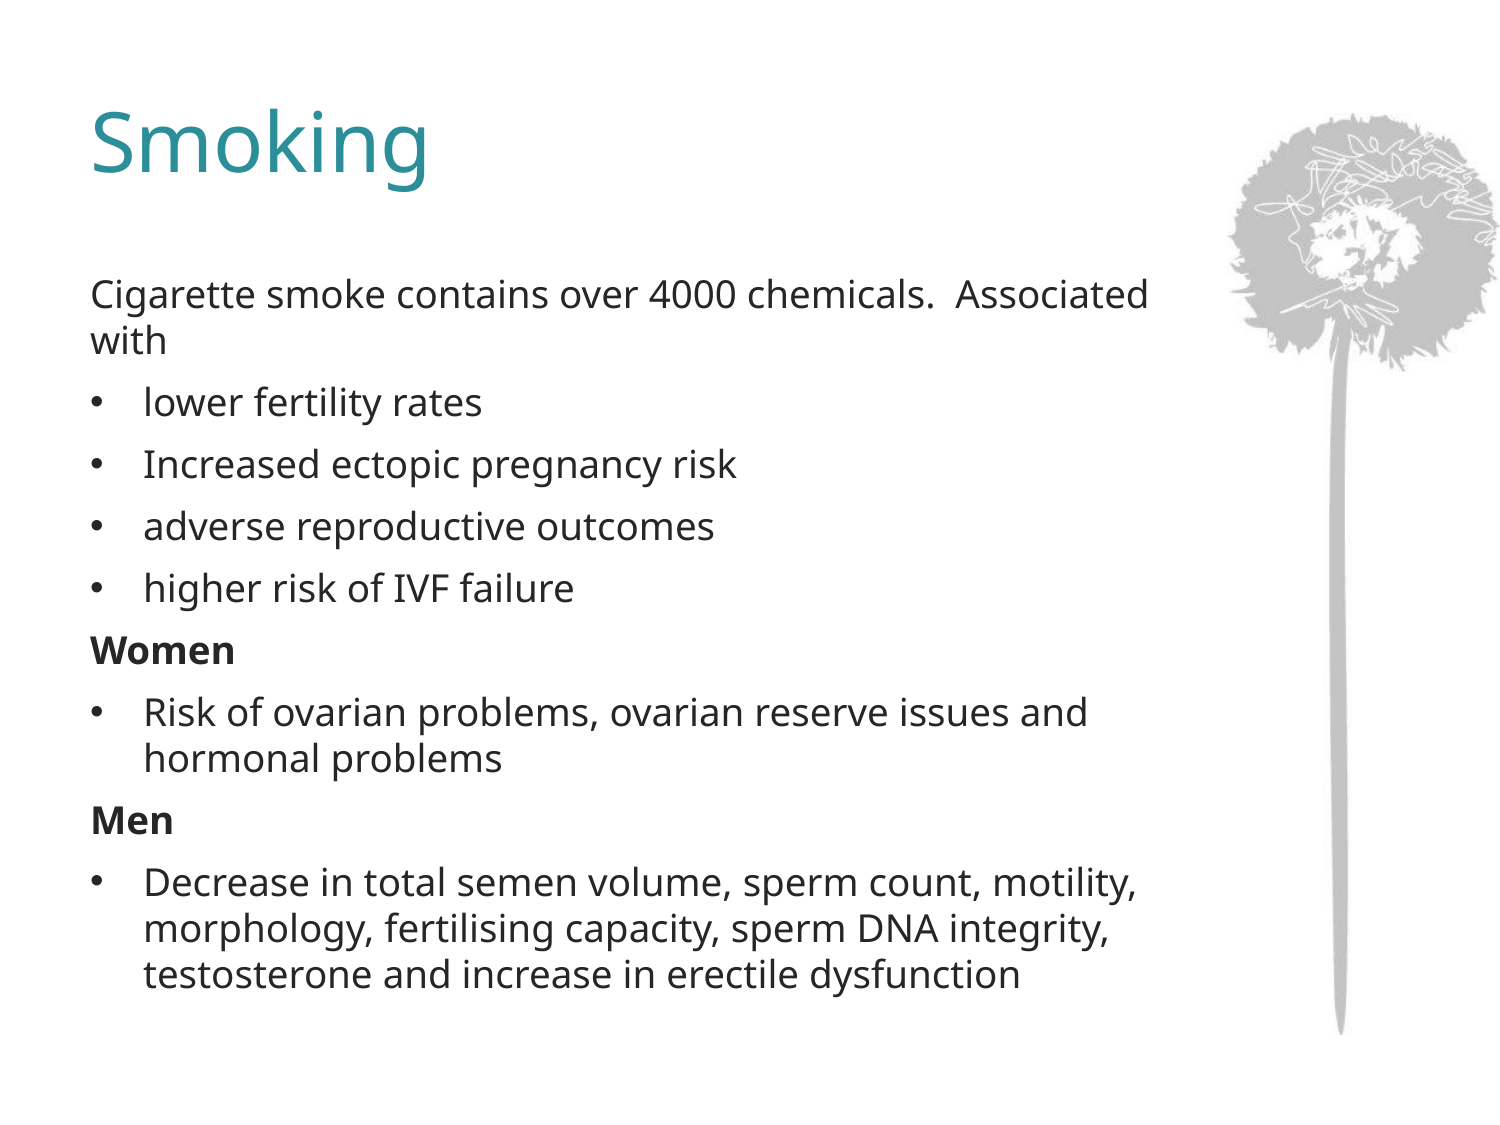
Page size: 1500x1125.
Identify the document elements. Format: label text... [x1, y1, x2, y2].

picture [1227, 113, 1500, 1035]
title Smoking [75, 45, 1425, 233]
list Cigarette smoke contains over 4000 chemicals. Associated with lower fertility rates Increased ectopic pregnancy risk adverse reproductive outcomes higher risk of IVF failure Women Risk of ovarian problems, ovarian reserve issues and hormonal problems Men Decrease in total semen volume, sperm count, motility, morphology, fertilising capacity, sperm DNA integrity, testosterone and increase in erectile dysfunction [75, 262, 1223, 1005]
